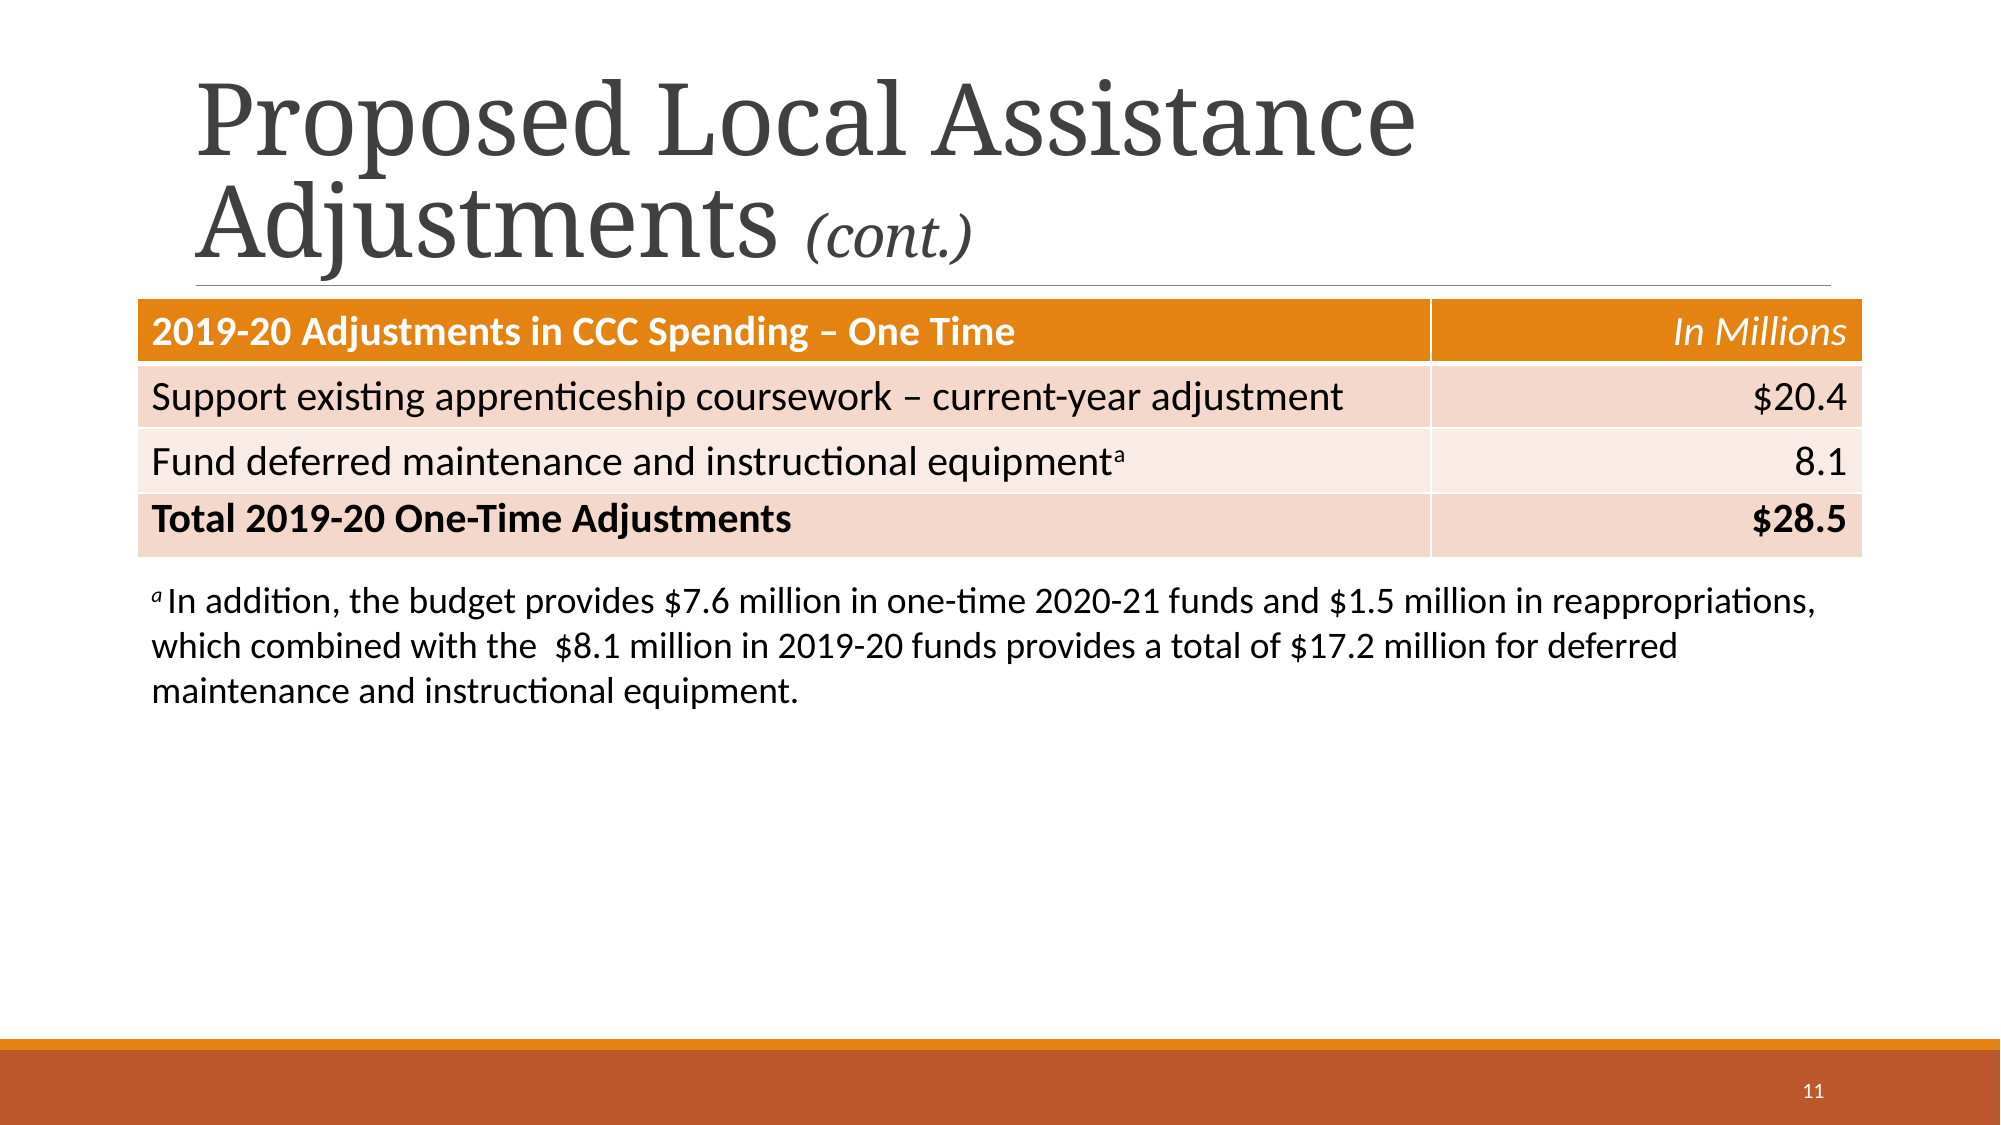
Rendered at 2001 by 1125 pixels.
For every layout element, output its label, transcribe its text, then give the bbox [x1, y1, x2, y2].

table_cell $28.5 [1432, 494, 1862, 557]
slide_number 11 [1624, 1059, 1840, 1120]
table_cell 8.1 [1432, 429, 1862, 492]
table_cell Support existing apprenticeship coursework – current-year adjustment [138, 366, 1430, 427]
table_cell Total 2019-20 One-Time Adjustments [138, 494, 1430, 557]
title Proposed Local Assistance Adjustments (cont.) [180, 47, 1830, 285]
table_header In Millions [1432, 299, 1862, 361]
text_box a In addition, the budget provides $7.6 million in one-time 2020-21 funds and $1.5 million in reappropriations, which combined with the $8.1 million in 2019-20 funds provides a total of $17.2 million for deferred maintenance and instructional equipment. [136, 569, 1862, 719]
table_header 2019-20 Adjustments in CCC Spending – One Time [138, 299, 1430, 361]
table_cell $20.4 [1432, 366, 1862, 427]
table_cell Fund deferred maintenance and instructional equipmenta [138, 429, 1430, 492]
